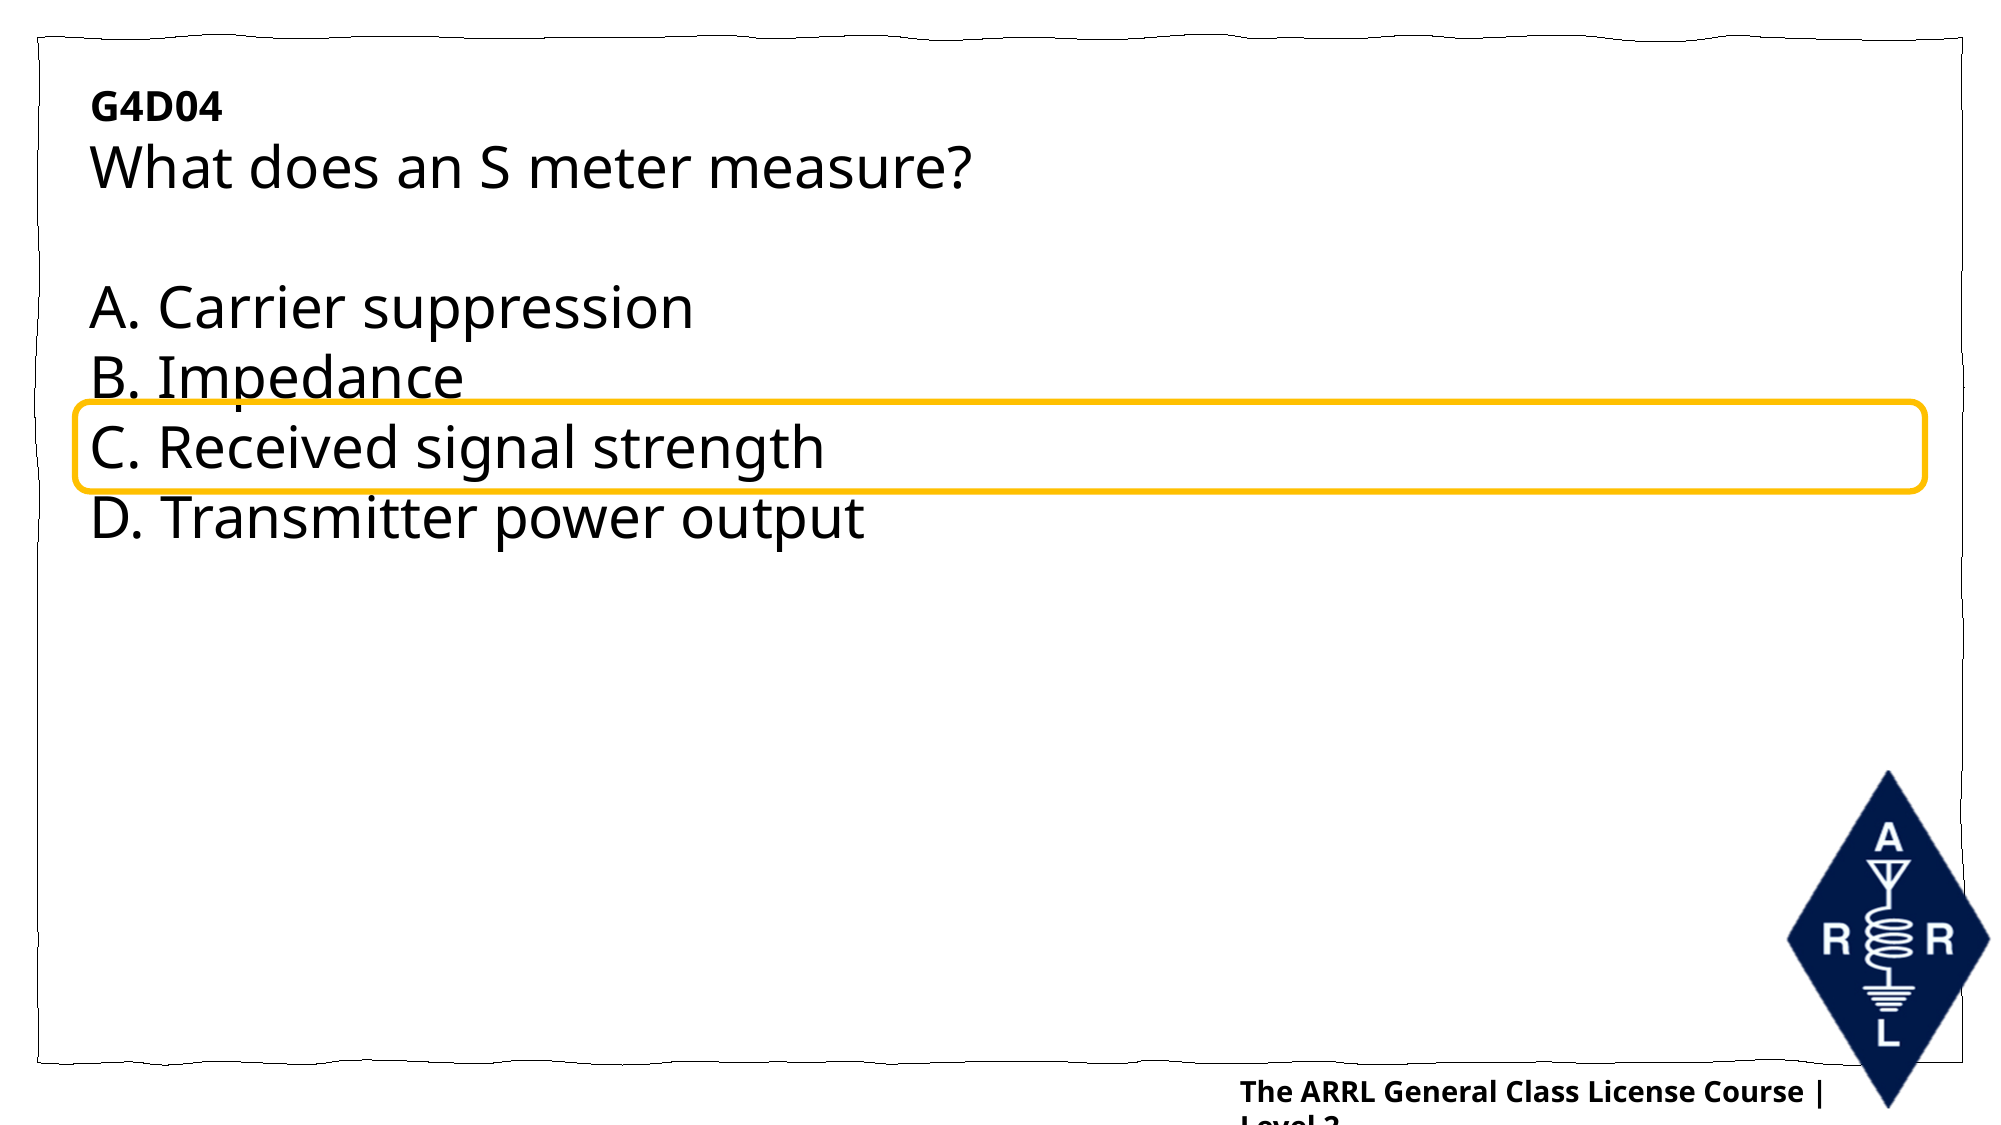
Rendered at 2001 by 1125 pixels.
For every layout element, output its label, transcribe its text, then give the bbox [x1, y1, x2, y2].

text_box [73, 400, 1927, 493]
text_box G4D04 What does an S meter measure? A. Carrier suppression B. Impedance C. Received signal strength D. Transmitter power output [75, 72, 1850, 408]
picture [1773, 752, 1999, 1125]
text_box G4D04 What does an S meter measure? A. Carrier suppression B. Impedance C. Received signal strength D. Transmitter power output [75, 485, 1850, 558]
